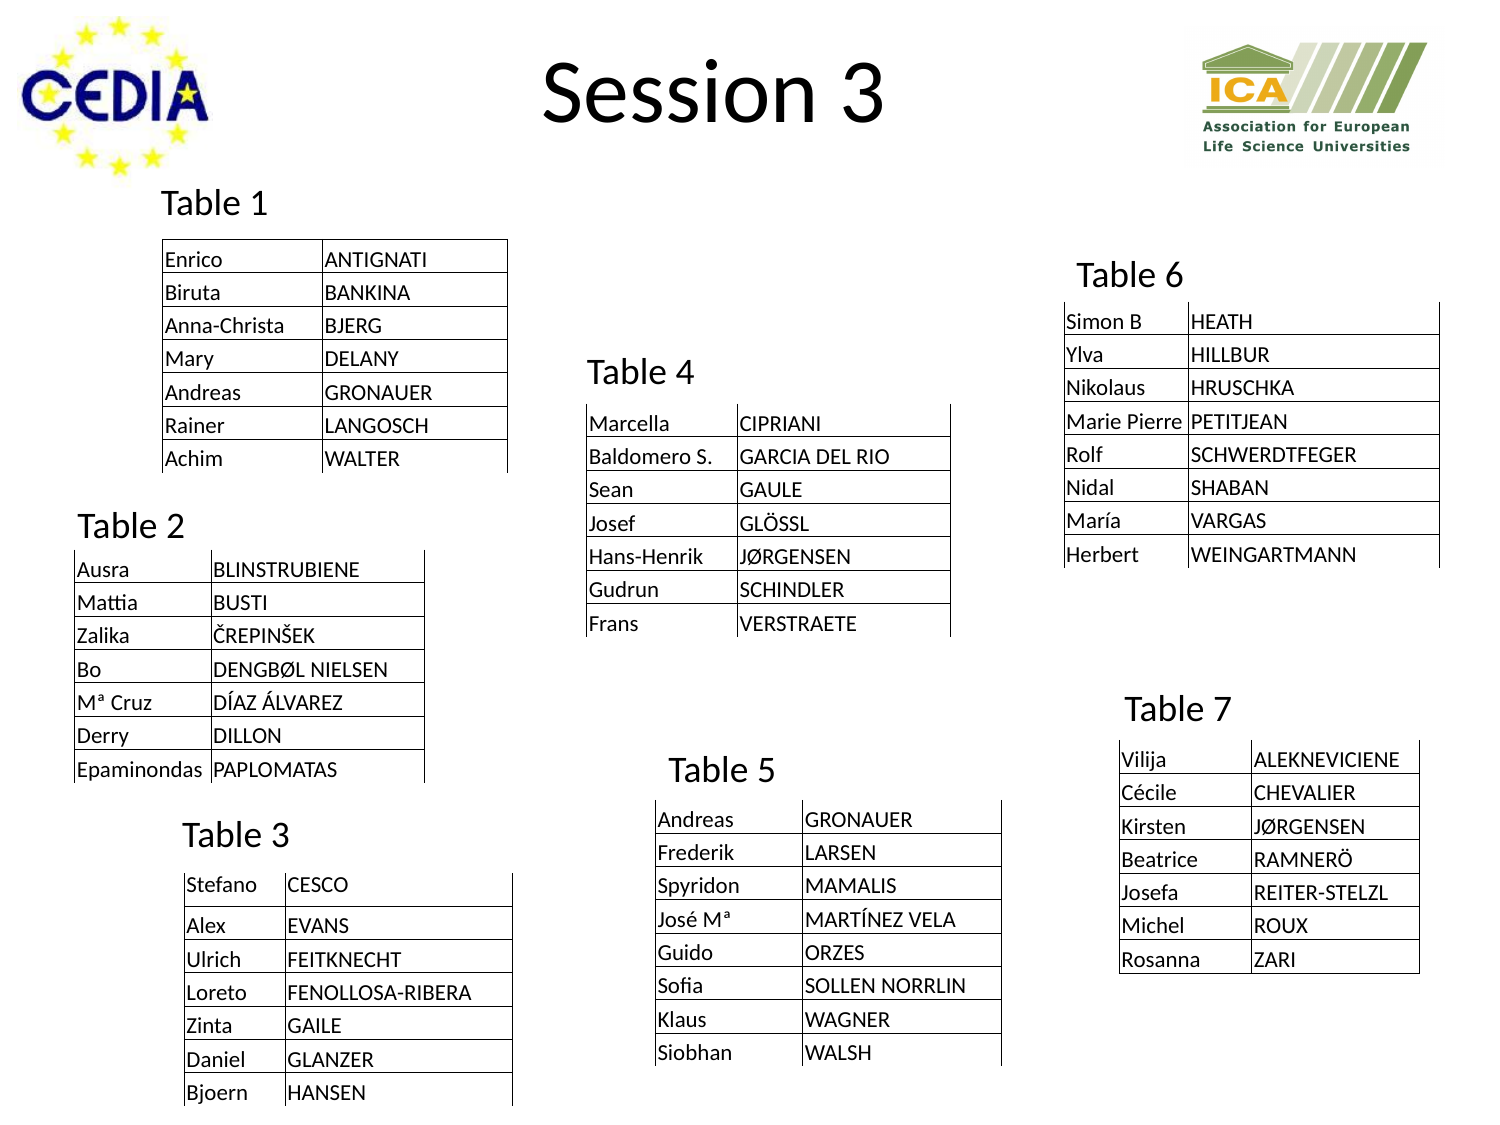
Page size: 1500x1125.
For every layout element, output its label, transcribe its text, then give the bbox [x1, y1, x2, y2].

table_cell Nikolaus [1065, 369, 1188, 401]
table_header Vilija [1120, 740, 1251, 773]
table_cell WEINGARTMANN [1189, 535, 1439, 568]
table_cell ZARI [1252, 940, 1419, 973]
table_cell Mattia [75, 583, 211, 616]
table_cell GARCIA DEL RIO [738, 437, 950, 470]
table_cell Frans [587, 604, 737, 637]
table_cell Klaus [656, 1000, 802, 1033]
table_cell SCHINDLER [738, 571, 950, 603]
text_box Table 7 [1109, 676, 1248, 736]
table_header CESCO [286, 873, 512, 906]
table_header Marcella [587, 404, 737, 436]
table_cell SOLLEN NORRLIN [803, 967, 1001, 999]
table_cell CHEVALIER [1252, 774, 1419, 806]
table_header Ausra [75, 550, 211, 582]
table_cell HRUSCHKA [1189, 369, 1439, 401]
table_cell DÍAZ ÁLVAREZ [212, 683, 424, 716]
table_cell HANSEN [286, 1073, 512, 1106]
table_cell Bo [75, 650, 211, 682]
table_cell Anna-Christa [163, 307, 322, 339]
table_cell Alex [185, 907, 285, 939]
table_cell Kirsten [1120, 807, 1251, 839]
table_cell Mª Cruz [75, 683, 211, 716]
table_cell Michel [1120, 907, 1251, 939]
table_cell Biruta [163, 273, 322, 306]
table_header Andreas [656, 800, 802, 833]
table_cell WALTER [323, 440, 507, 473]
table_cell Bjoern [185, 1073, 285, 1106]
table_cell PETITJEAN [1189, 402, 1439, 434]
table_cell SCHWERDTFEGER [1189, 435, 1439, 468]
table_cell SHABAN [1189, 469, 1439, 501]
table_cell HILLBUR [1189, 335, 1439, 368]
table_cell ORZES [803, 934, 1001, 966]
table_cell DELANY [323, 340, 507, 372]
table_cell VERSTRAETE [738, 604, 950, 637]
table_cell GLÖSSL [738, 504, 950, 536]
table_cell Nidal [1065, 469, 1188, 501]
table_cell ROUX [1252, 907, 1419, 939]
table_cell María [1065, 502, 1188, 534]
table_cell Guido [656, 934, 802, 966]
table_header Enrico [163, 240, 322, 272]
table_cell Beatrice [1120, 840, 1251, 873]
text_box Table 3 [167, 802, 305, 862]
table_header ANTIGNATI [323, 240, 507, 272]
table_cell Sofia [656, 967, 802, 999]
table_cell Ylva [1065, 335, 1188, 368]
table_cell Marie Pierre [1065, 402, 1188, 434]
table_cell Josefa [1120, 874, 1251, 906]
table_cell EVANS [286, 907, 512, 939]
table_cell GRONAUER [323, 373, 507, 406]
table_cell Mary [163, 340, 322, 372]
text_box Table 5 [653, 737, 792, 798]
table_header BLINSTRUBIENE [212, 550, 424, 582]
table_cell FEITKNECHT [286, 940, 512, 972]
title Session 3 [39, 0, 1390, 180]
table_cell LANGOSCH [323, 407, 507, 439]
table_header Stefano [185, 873, 285, 906]
table_cell GLANZER [286, 1040, 512, 1072]
picture [17, 16, 145, 197]
table_cell FENOLLOSA-RIBERA [286, 973, 512, 1006]
picture [1390, 26, 1445, 168]
table_cell MARTÍNEZ VELA [803, 900, 1001, 933]
text_box Table 4 [572, 339, 710, 400]
table_header CIPRIANI [738, 404, 950, 436]
table_cell Frederik [656, 834, 802, 866]
table_cell JØRGENSEN [738, 537, 950, 570]
table_cell Josef [587, 504, 737, 536]
table_cell WAGNER [803, 1000, 1001, 1033]
table_header ALEKNEVICIENE [1252, 740, 1419, 773]
table_cell Ulrich [185, 940, 285, 972]
table_cell RAMNERÖ [1252, 840, 1419, 873]
table_cell Rainer [163, 407, 322, 439]
table_cell Herbert [1065, 535, 1188, 568]
table_cell Baldomero S. [587, 437, 737, 470]
table_cell LARSEN [803, 834, 1001, 866]
table_cell José Mª [656, 900, 802, 933]
table_cell Zalika [75, 617, 211, 649]
table_header Simon B [1065, 303, 1188, 334]
table_cell JØRGENSEN [1252, 807, 1419, 839]
table_cell Loreto [185, 973, 285, 1006]
table_cell Andreas [163, 373, 322, 406]
table_cell Hans-Henrik [587, 537, 737, 570]
table_cell BUSTI [212, 583, 424, 616]
table_header GRONAUER [803, 800, 1001, 833]
table_cell DILLON [212, 717, 424, 749]
table_cell VARGAS [1189, 502, 1439, 534]
table_cell DENGBØL NIELSEN [212, 650, 424, 682]
table_cell Spyridon [656, 867, 802, 899]
table_cell Derry [75, 717, 211, 749]
table_header HEATH [1189, 302, 1439, 334]
text_box Table 6 [1061, 242, 1199, 303]
table_cell Cécile [1120, 774, 1251, 806]
table_cell BJERG [323, 307, 507, 339]
table_cell Sean [587, 471, 737, 503]
text_box Table 1 [145, 180, 284, 231]
table_cell Daniel [185, 1040, 285, 1072]
table_cell PAPLOMATAS [212, 750, 424, 783]
table_cell GAULE [738, 471, 950, 503]
table_cell Achim [163, 440, 322, 473]
table_cell WALSH [803, 1034, 1001, 1066]
table_cell Rosanna [1120, 940, 1251, 973]
table_cell Zinta [185, 1007, 285, 1039]
table_cell ČREPINŠEK [212, 617, 424, 649]
text_box Table 2 [62, 493, 201, 554]
table_cell Gudrun [587, 571, 737, 603]
table_cell GAILE [286, 1007, 512, 1039]
table_cell REITER-STELZL [1252, 874, 1419, 906]
table_cell Siobhan [656, 1034, 802, 1066]
table_cell MAMALIS [803, 867, 1001, 899]
table_cell Rolf [1065, 435, 1188, 468]
table_cell Epaminondas [75, 750, 211, 783]
table_cell BANKINA [323, 273, 507, 306]
